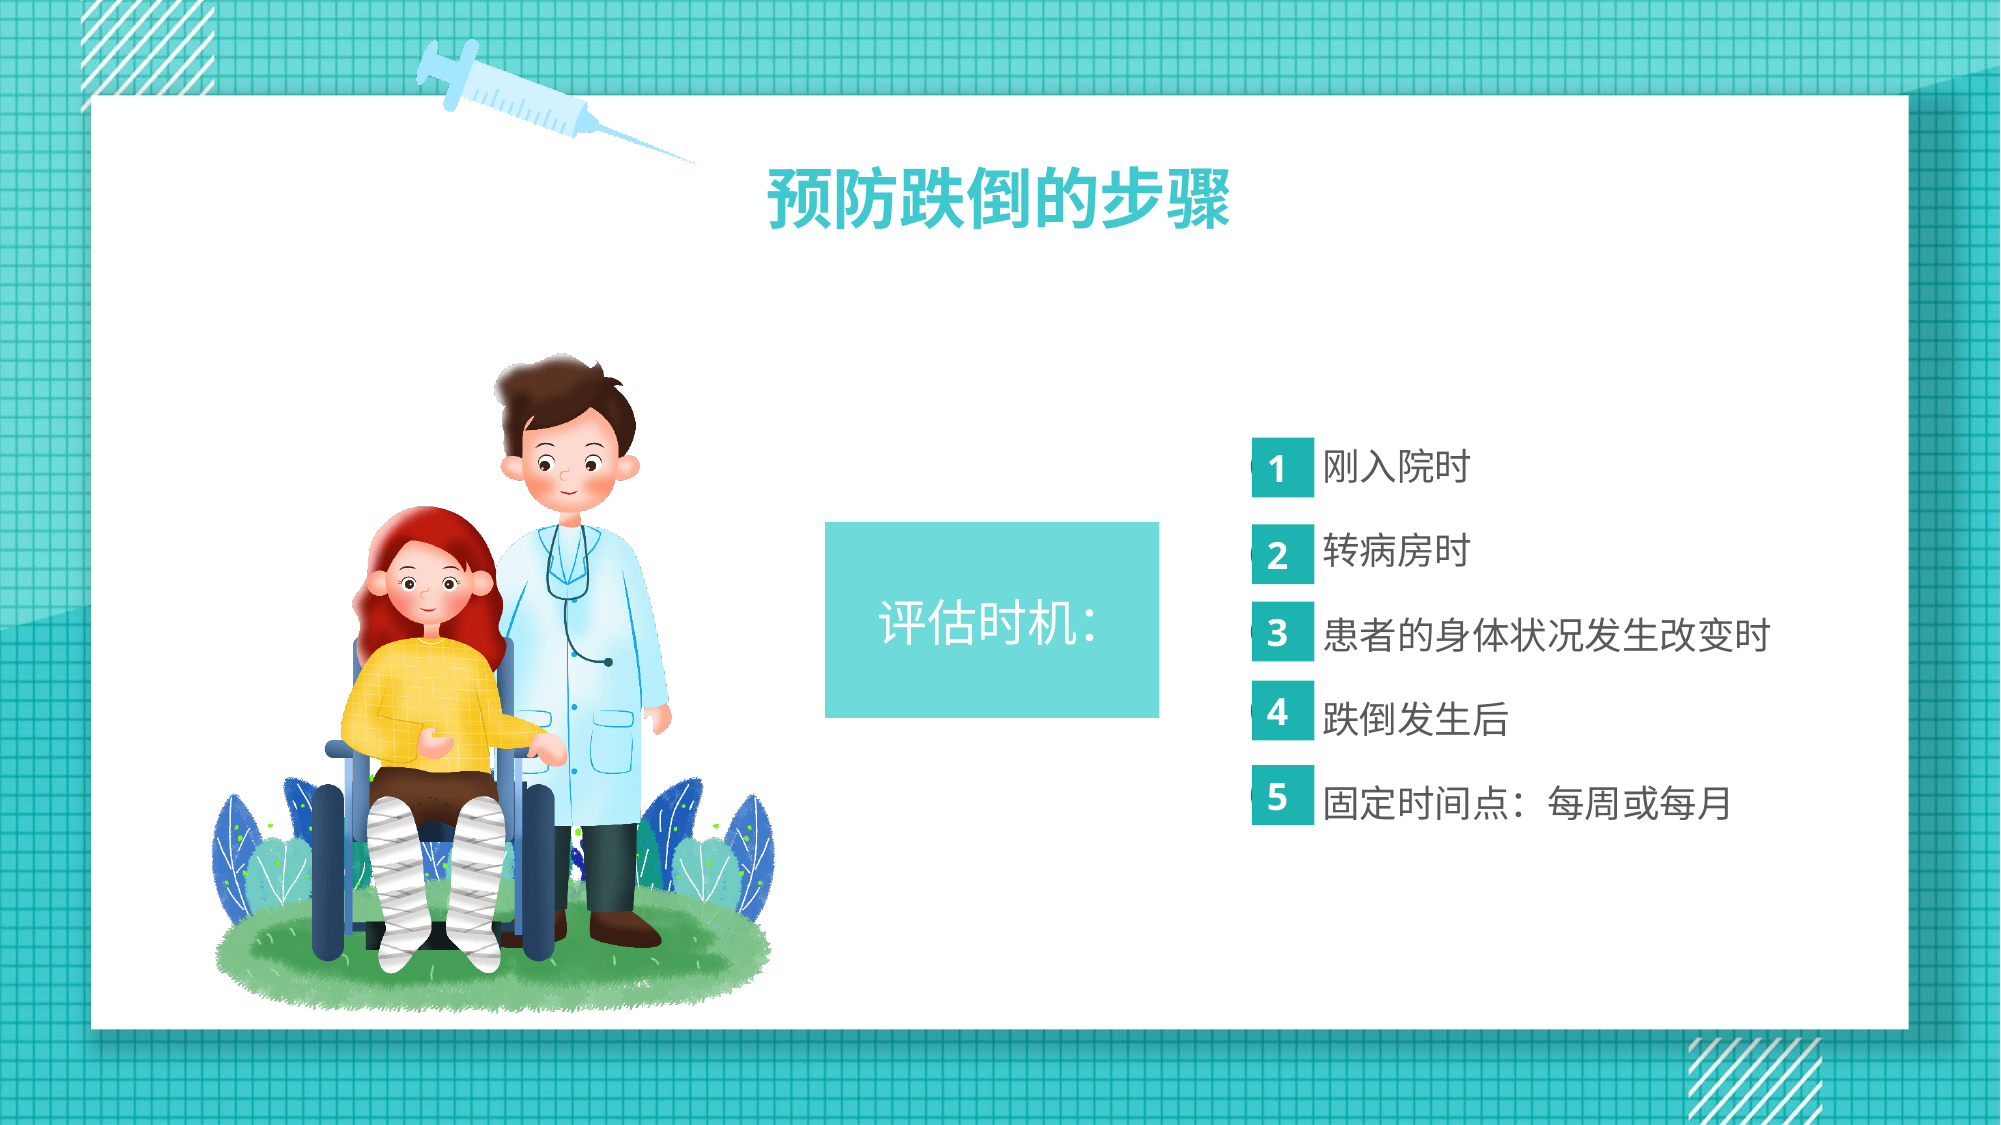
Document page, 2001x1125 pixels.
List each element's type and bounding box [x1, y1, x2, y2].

text_box [825, 521, 1160, 718]
picture [0, 0, 2000, 1125]
text_box [1250, 413, 1823, 827]
